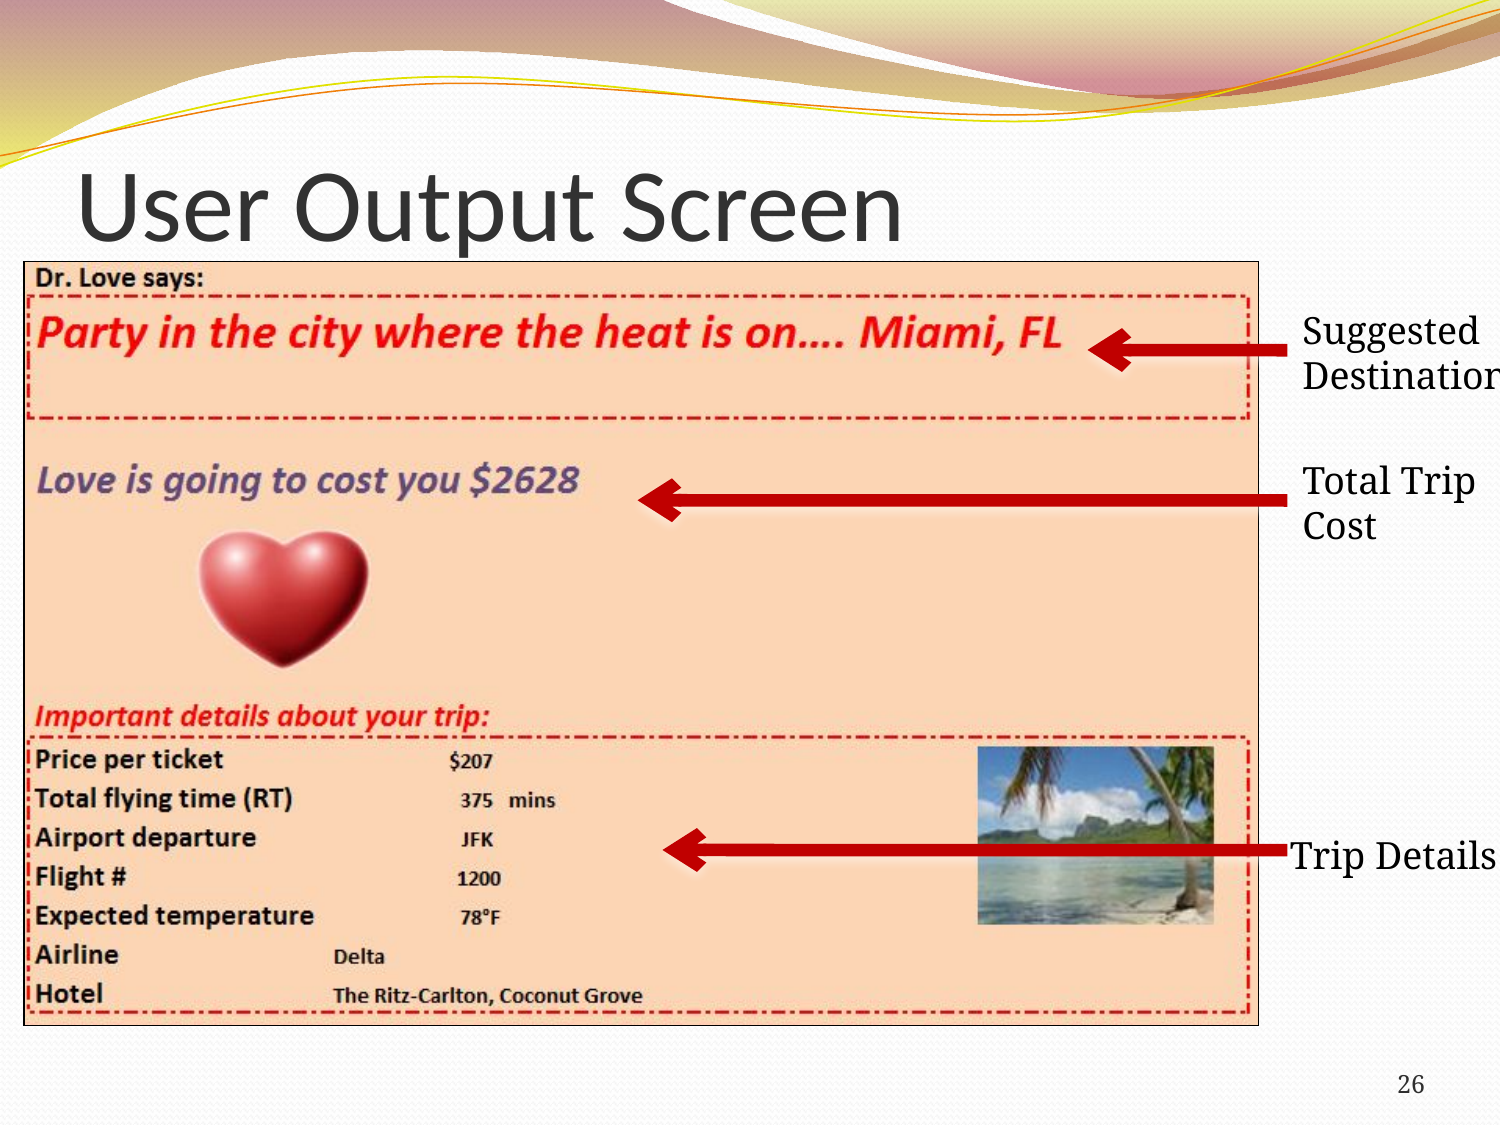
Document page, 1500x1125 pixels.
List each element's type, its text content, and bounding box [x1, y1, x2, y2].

text_box Total Trip Cost [1287, 449, 1500, 555]
text_box Suggested Destination [1287, 299, 1500, 405]
slide_number 26 [1299, 1042, 1425, 1103]
title User Output Screen [75, 75, 1425, 263]
picture [24, 262, 1258, 1026]
text_box Trip Details [1274, 824, 1500, 885]
